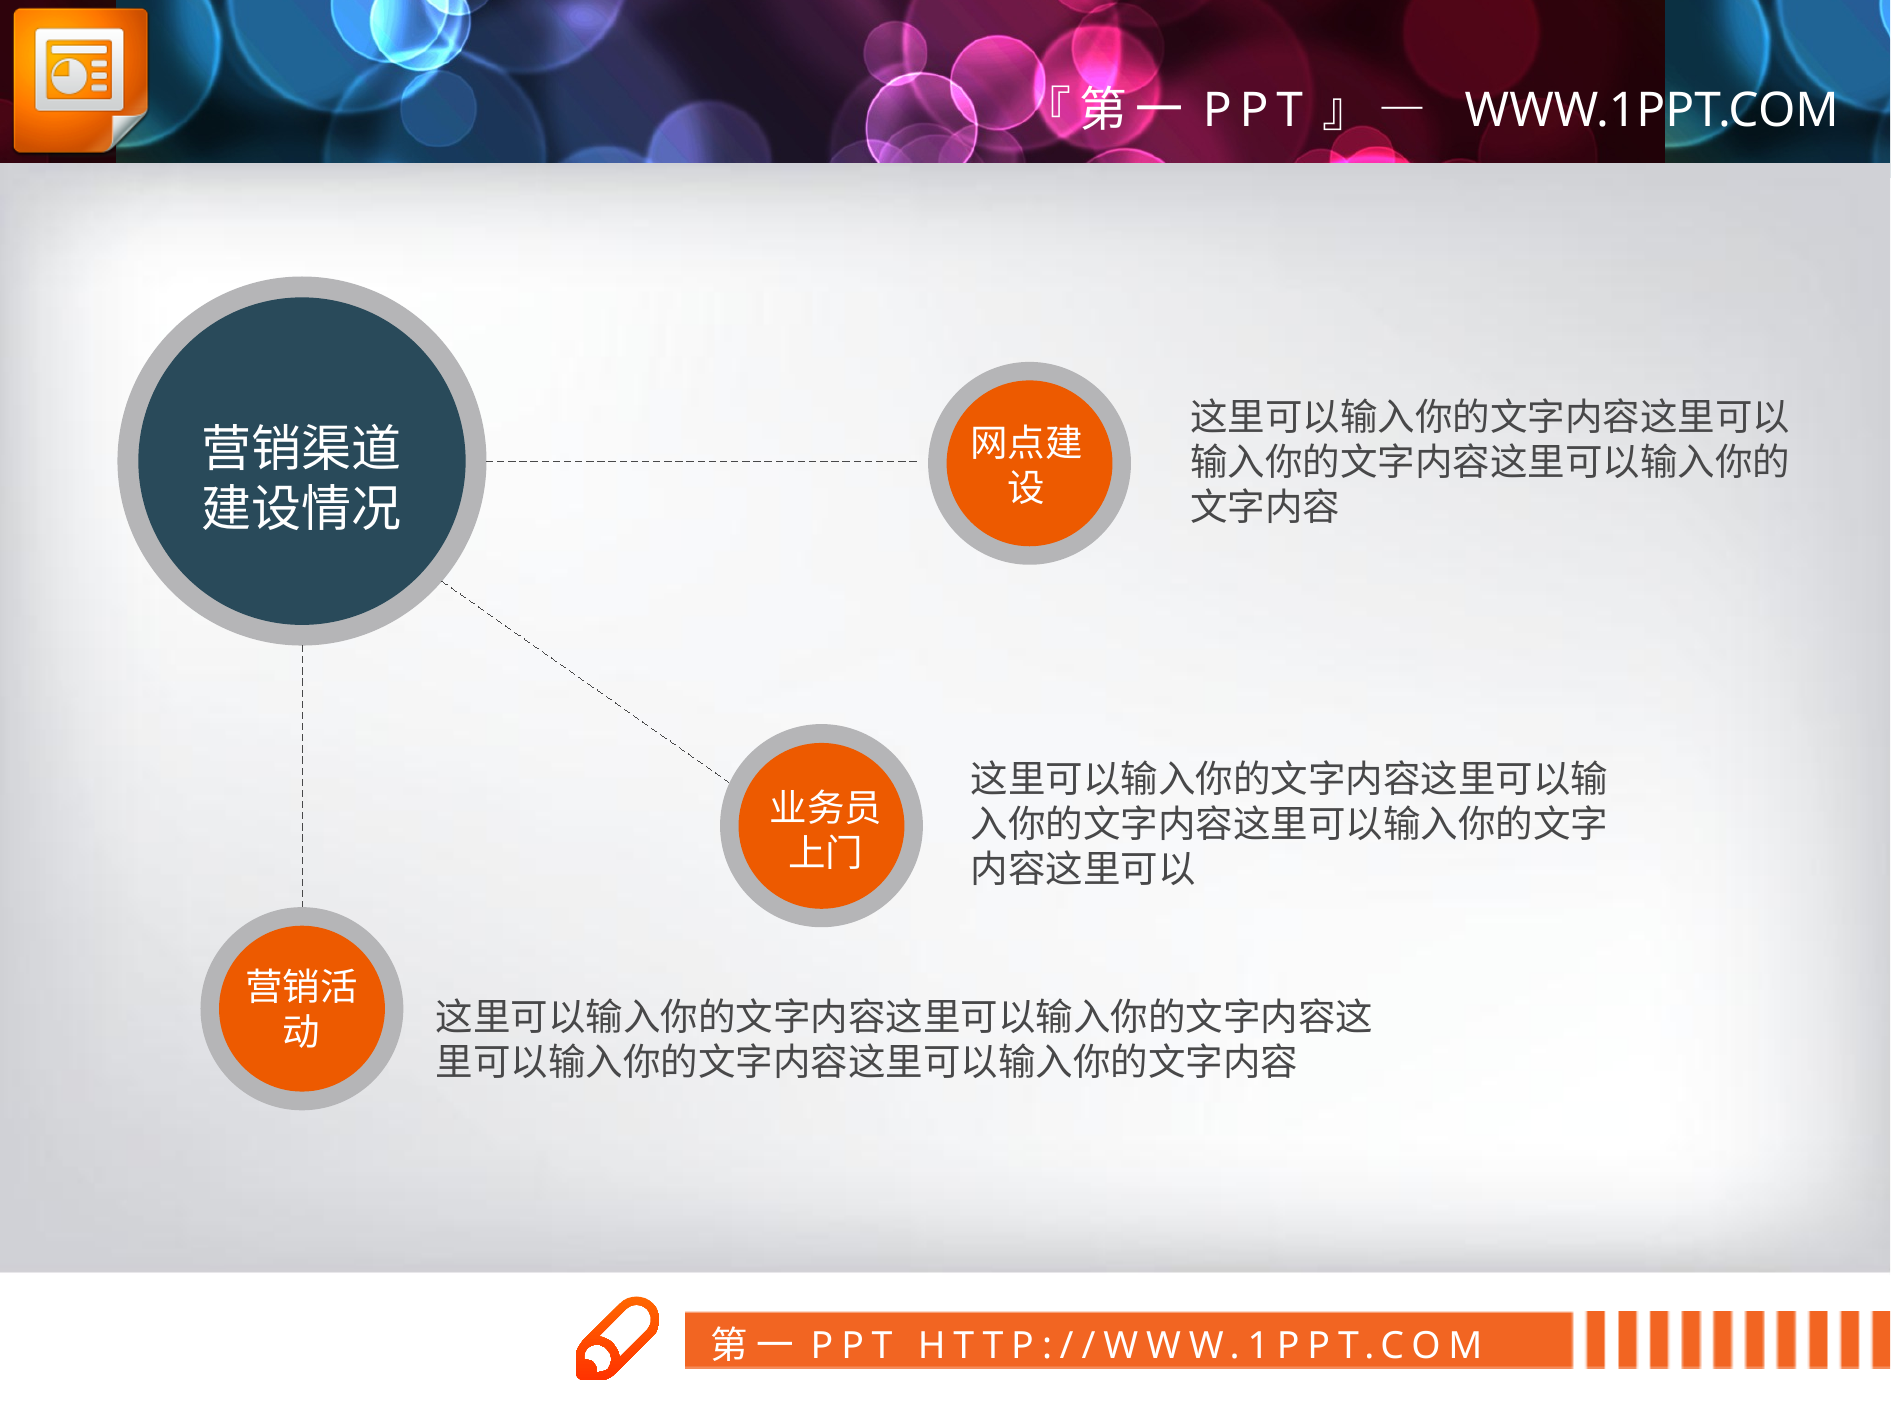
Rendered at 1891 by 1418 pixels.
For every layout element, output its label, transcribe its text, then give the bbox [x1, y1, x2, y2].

text_box 业务员上门 [747, 776, 905, 882]
text_box [755, 742, 888, 776]
text_box [237, 1061, 367, 1092]
text_box [966, 517, 1093, 547]
picture [0, 0, 1891, 1275]
text_box [117, 276, 487, 646]
text_box [219, 969, 229, 1048]
text_box 营销活动 [229, 955, 373, 1061]
text_box [1098, 416, 1113, 511]
text_box [720, 724, 923, 928]
text_box [760, 882, 883, 909]
text_box [238, 925, 366, 955]
text_box [200, 907, 404, 1111]
text_box 这里可以输入你的文字内容这里可以输入你的文字内容这里可以输入你的文字内容 [1175, 385, 1826, 535]
text_box 网点建设 [955, 411, 1098, 517]
text_box 这里可以输入你的文字内容这里可以输入你的文字内容这里可以输入你的文字内容这里可以输入你的文字内容 [421, 985, 1426, 1091]
text_box 这里可以输入你的文字内容这里可以输入你的文字内容这里可以输入你的文字内容这里可以 [955, 747, 1627, 898]
text_box [965, 380, 1094, 411]
text_box 营销渠道建设情况 [180, 408, 424, 544]
text_box [738, 789, 747, 863]
picture [685, 1311, 1891, 1369]
text_box [928, 361, 1131, 565]
text_box [138, 297, 466, 625]
text_box [373, 965, 385, 1052]
text_box [946, 426, 955, 500]
